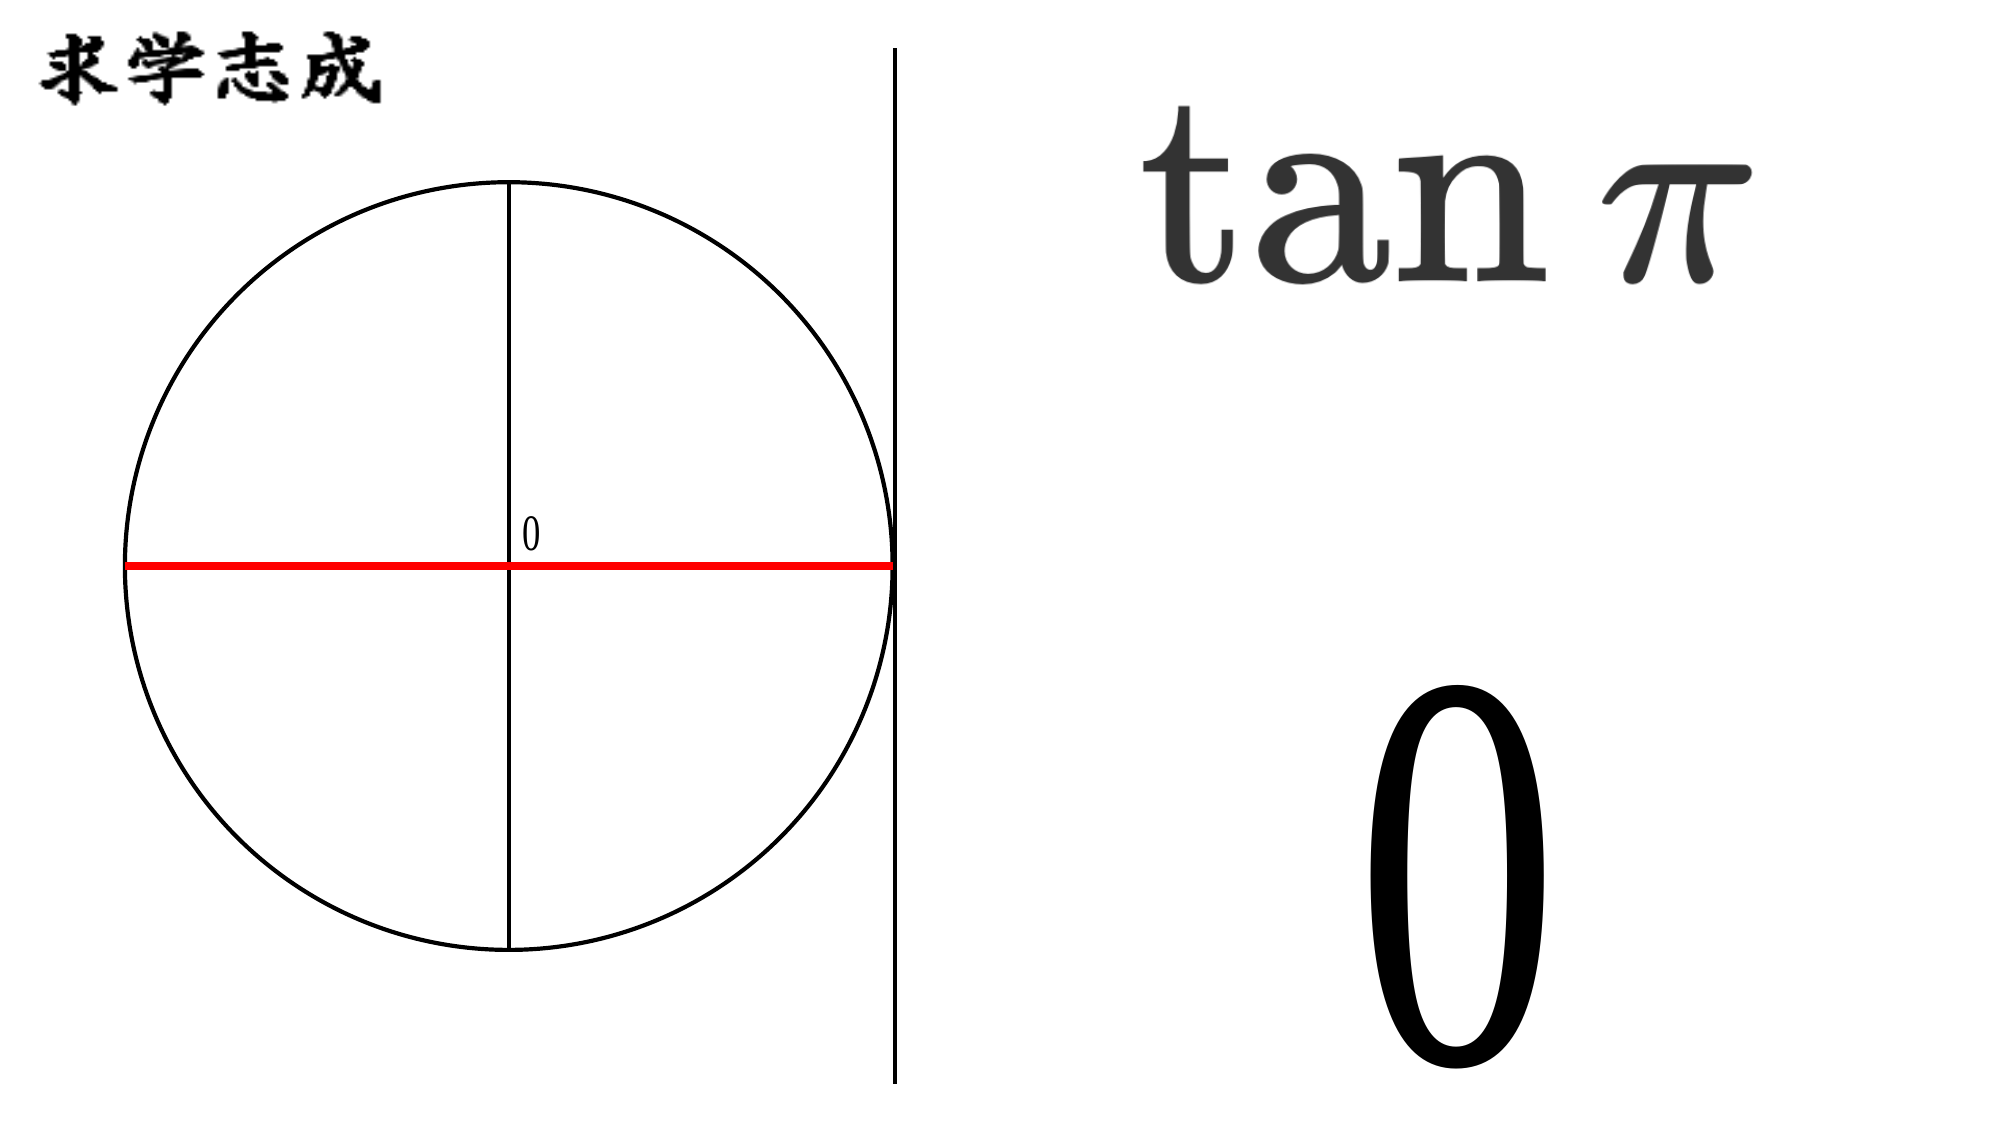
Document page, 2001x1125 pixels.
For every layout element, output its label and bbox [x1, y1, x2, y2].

text_box [1355, 556, 1765, 1125]
picture [1107, 68, 1790, 322]
text_box [521, 505, 559, 557]
picture [18, 0, 403, 166]
text_box [123, 181, 893, 951]
